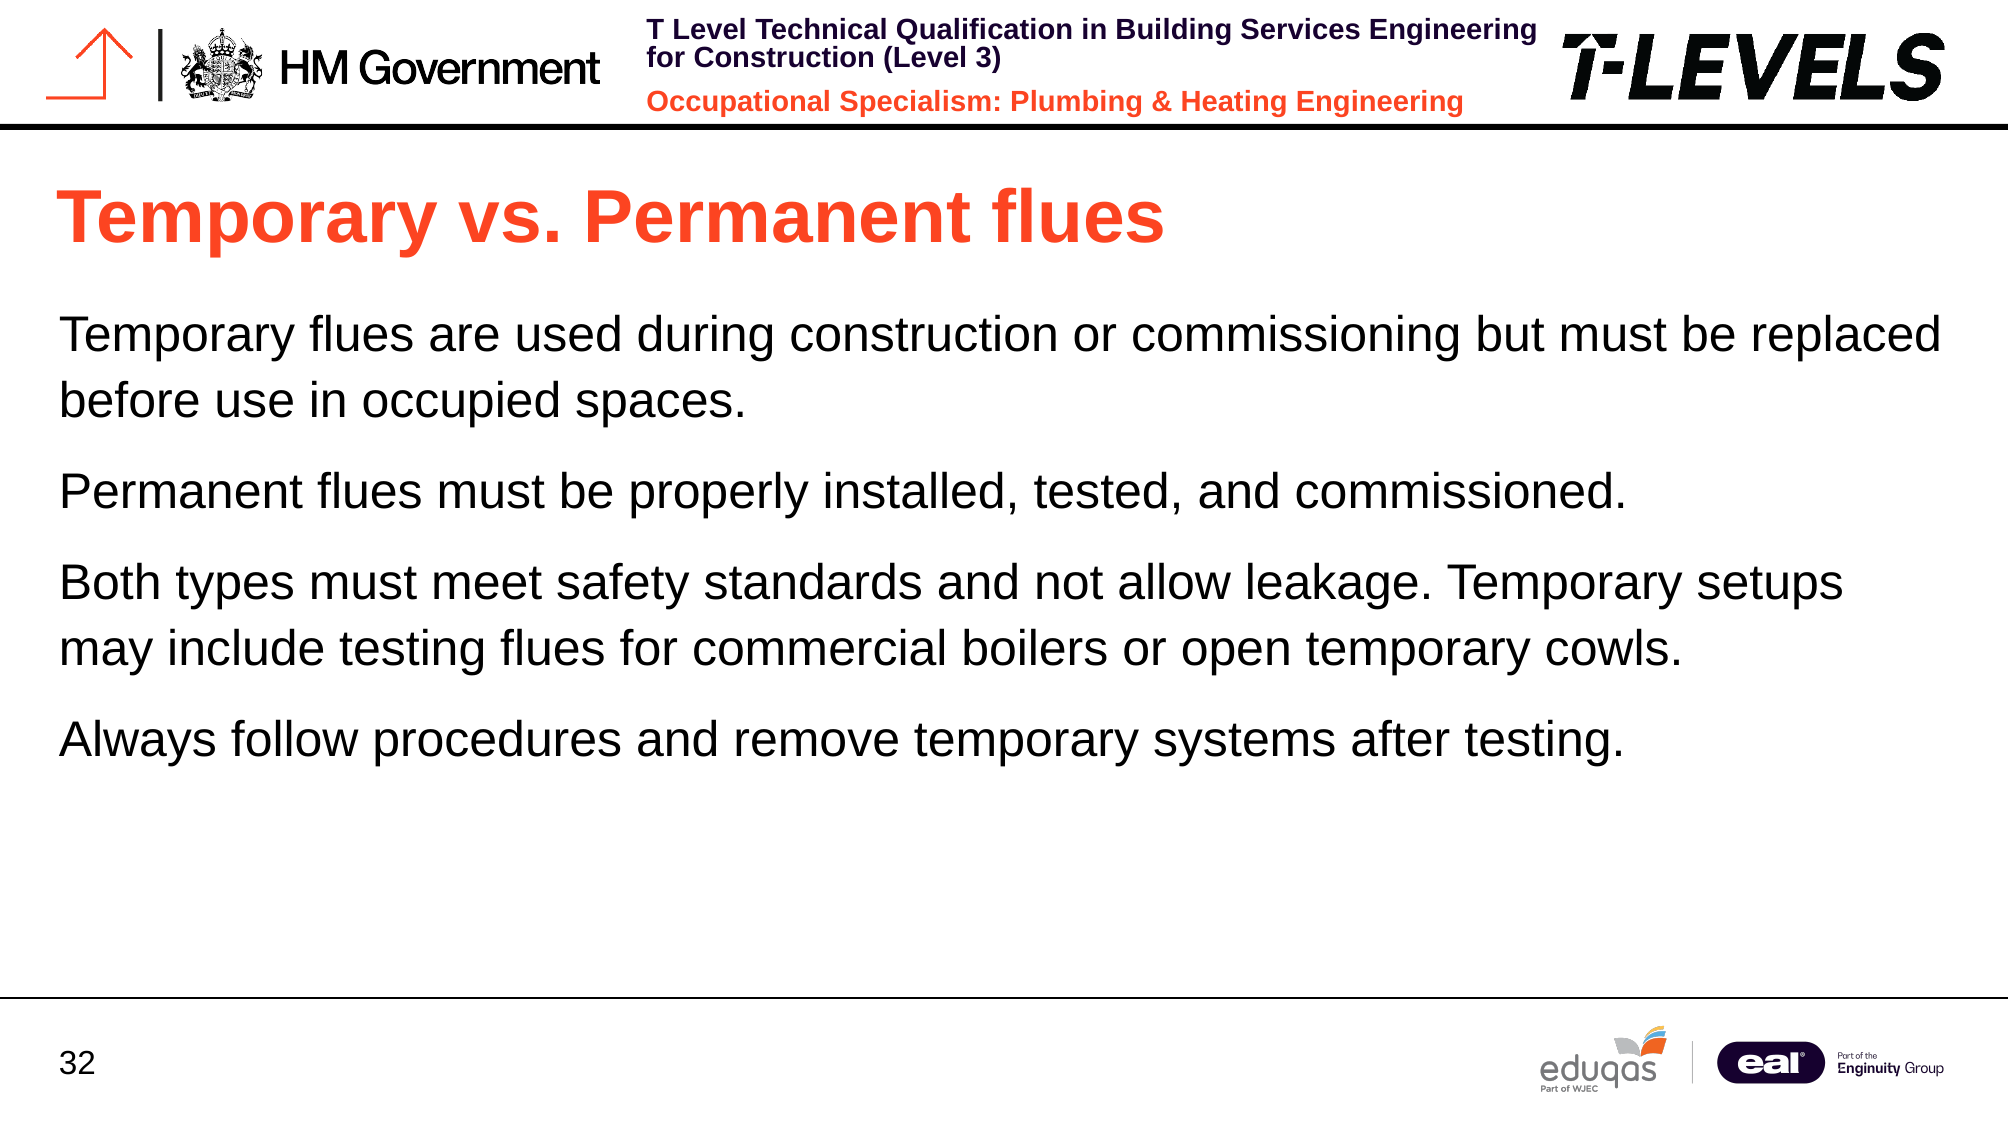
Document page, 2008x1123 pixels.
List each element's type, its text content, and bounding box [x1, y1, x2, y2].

list Temporary flues are used during construction or commissioning but must be replaced before use in occupied spaces. Permanent flues must be properly installed, tested, and commissioned. Both types must meet safety standards and not allow leakage. Temporary setups may include testing flues for commercial boilers or open temporary cowls. Always follow procedures and remove temporary systems after testing. [59, 295, 1948, 958]
picture [1535, 1021, 1949, 1097]
picture [41, 27, 139, 100]
picture [158, 28, 600, 102]
picture [1543, 25, 1964, 108]
title Temporary vs. Permanent flues [41, 111, 1949, 314]
